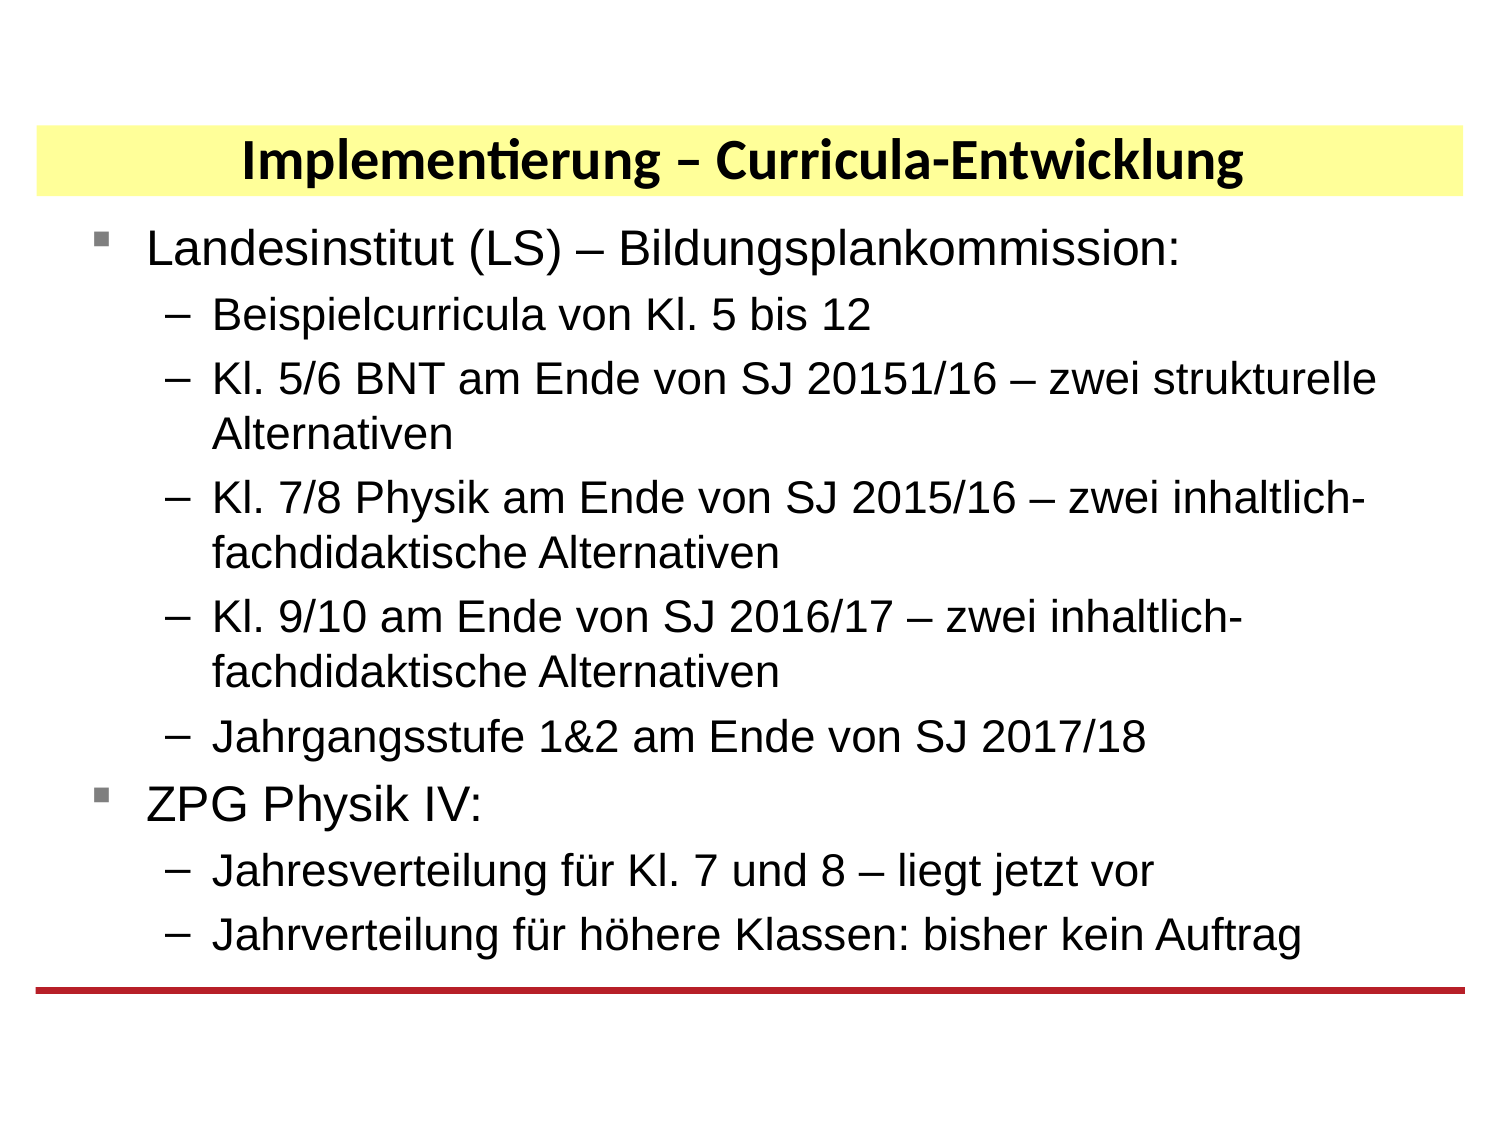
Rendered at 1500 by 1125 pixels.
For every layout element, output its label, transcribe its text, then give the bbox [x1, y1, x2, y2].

text_box Implementierung – Curricula-Entwicklung [36, 113, 1464, 199]
list Landesinstitut (LS) – Bildungsplankommission: Beispielcurricula von Kl. 5 bis 12 Kl. 5/6 BNT am Ende von SJ 20151/16 – zwei strukturelle Alternativen Kl. 7/8 Physik am Ende von SJ 2015/16 – zwei inhaltlich-fachdidaktische Alternativen Kl. 9/10 am Ende von SJ 2016/17 – zwei inhaltlich-fachdidaktische Alternativen Jahrgangsstufe 1&2 am Ende von SJ 2017/18 ZPG Physik IV: Jahresverteilung für Kl. 7 und 8 – liegt jetzt vor Jahrverteilung für höhere Klassen: bisher kein Auftrag [74, 207, 1426, 1006]
